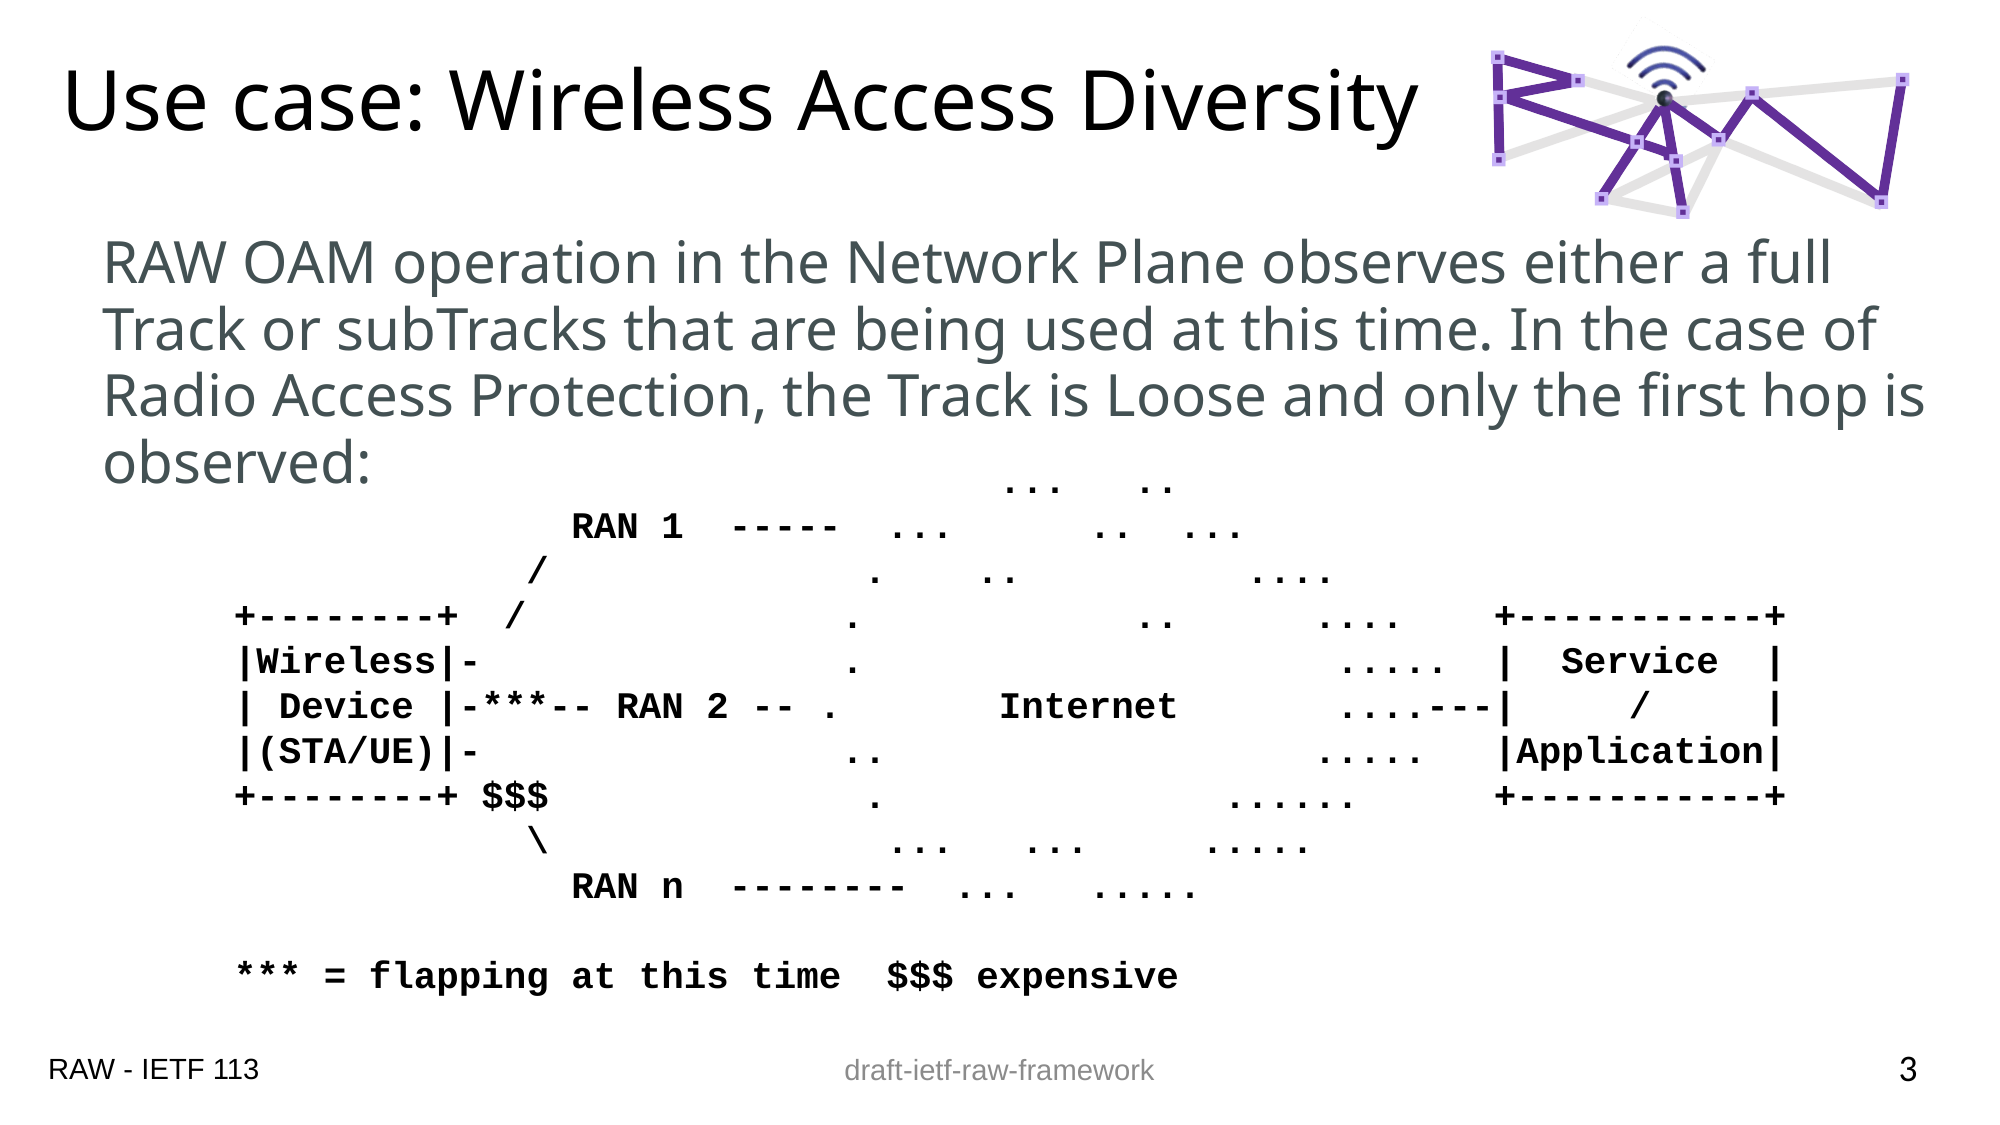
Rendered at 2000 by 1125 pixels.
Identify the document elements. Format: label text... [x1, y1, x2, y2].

title Use case: Wireless Access Diversity [46, 37, 1924, 176]
slide_number 3 [1482, 1036, 1933, 1097]
picture [1464, 0, 1956, 189]
list RAW OAM operation in the Network Plane observes either a full Track or subTracks that are being used at this time. In the case of Radio Access Protection, the Track is Loose and only the first hop is observed: [91, 189, 1987, 1086]
text_box ... .. RAN 1 ----- ... .. ... / . .. .... +--------+ / . .. .... +-----------+ |Wireless|- . ..... | Service | | Device |-***-- RAN 2 -- . Internet ....---| / | |(STA/UE)|- .. ..... |Application| +--------+ $$$ . ...... +-----------+ \ ... ... ..... RAN n -------- ... ..... *** = flapping at this time $$$ expensive [219, 403, 1913, 1004]
